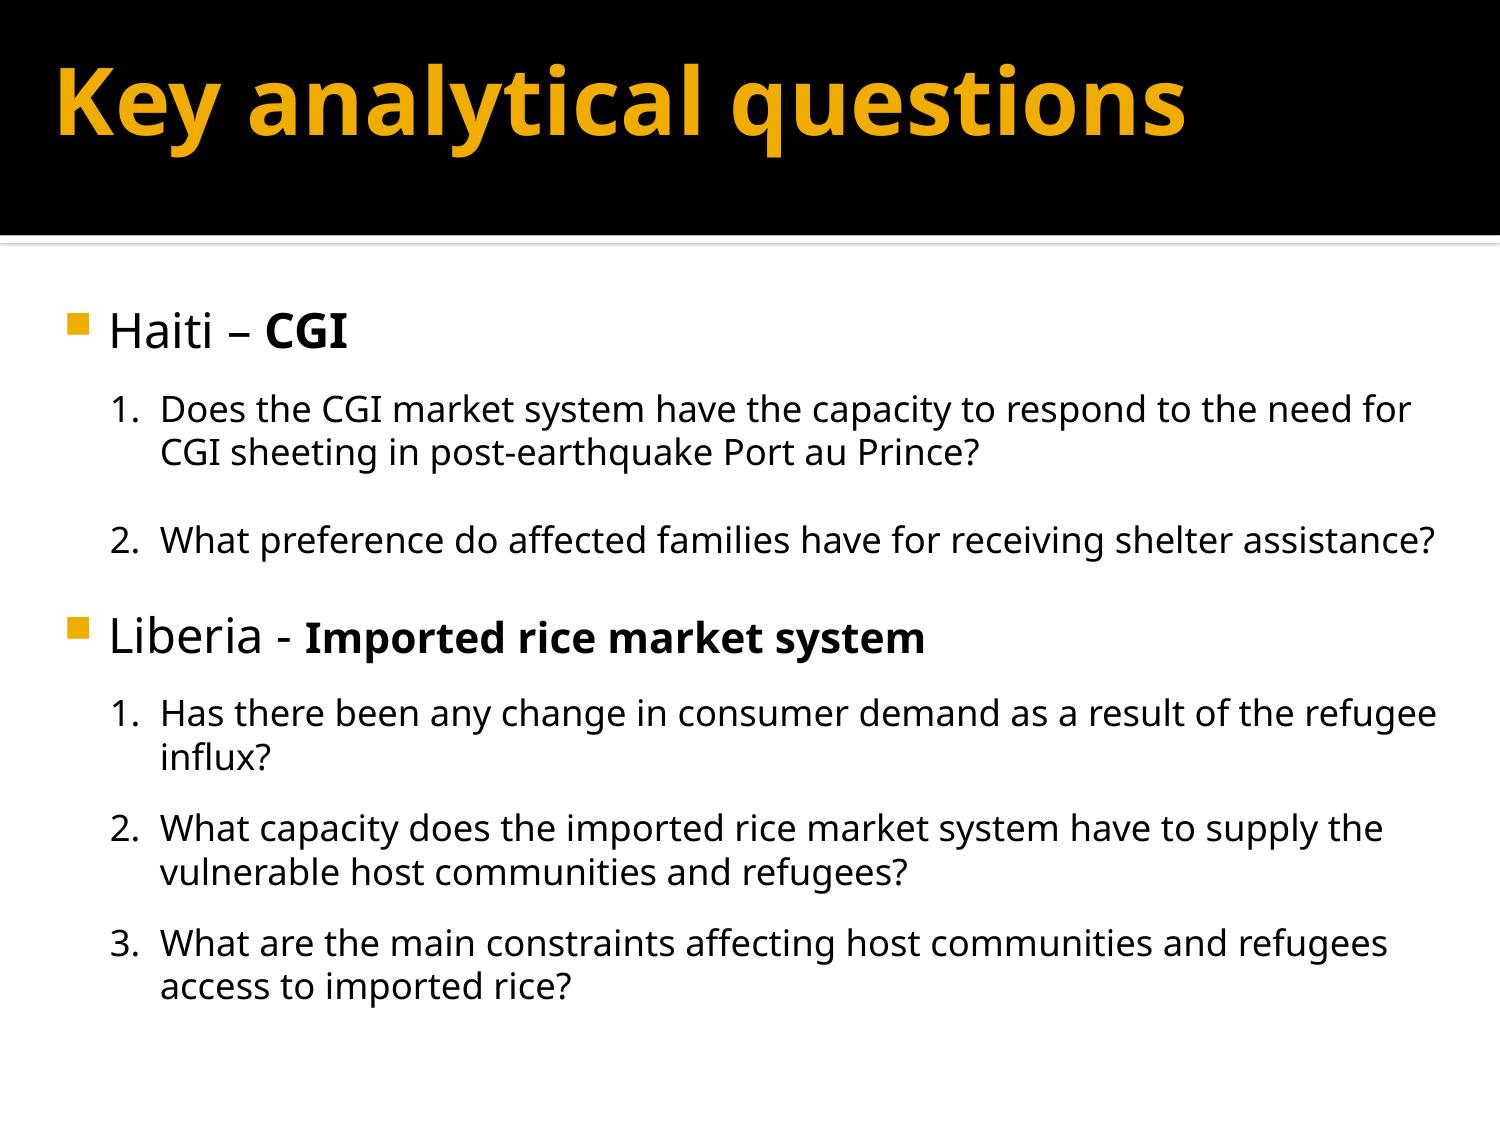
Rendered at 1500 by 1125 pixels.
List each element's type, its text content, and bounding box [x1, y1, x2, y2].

list Haiti – CGI Does the CGI market system have the capacity to respond to the need for CGI sheeting in post-earthquake Port au Prince? What preference do affected families have for receiving shelter assistance? Liberia - Imported rice market system Has there been any change in consumer demand as a result of the refugee influx? What capacity does the imported rice market system have to supply the vulnerable host communities and refugees? What are the main constraints affecting host communities and refugees access to imported rice? [37, 284, 1461, 1052]
title Key analytical questions [37, 4, 1461, 192]
